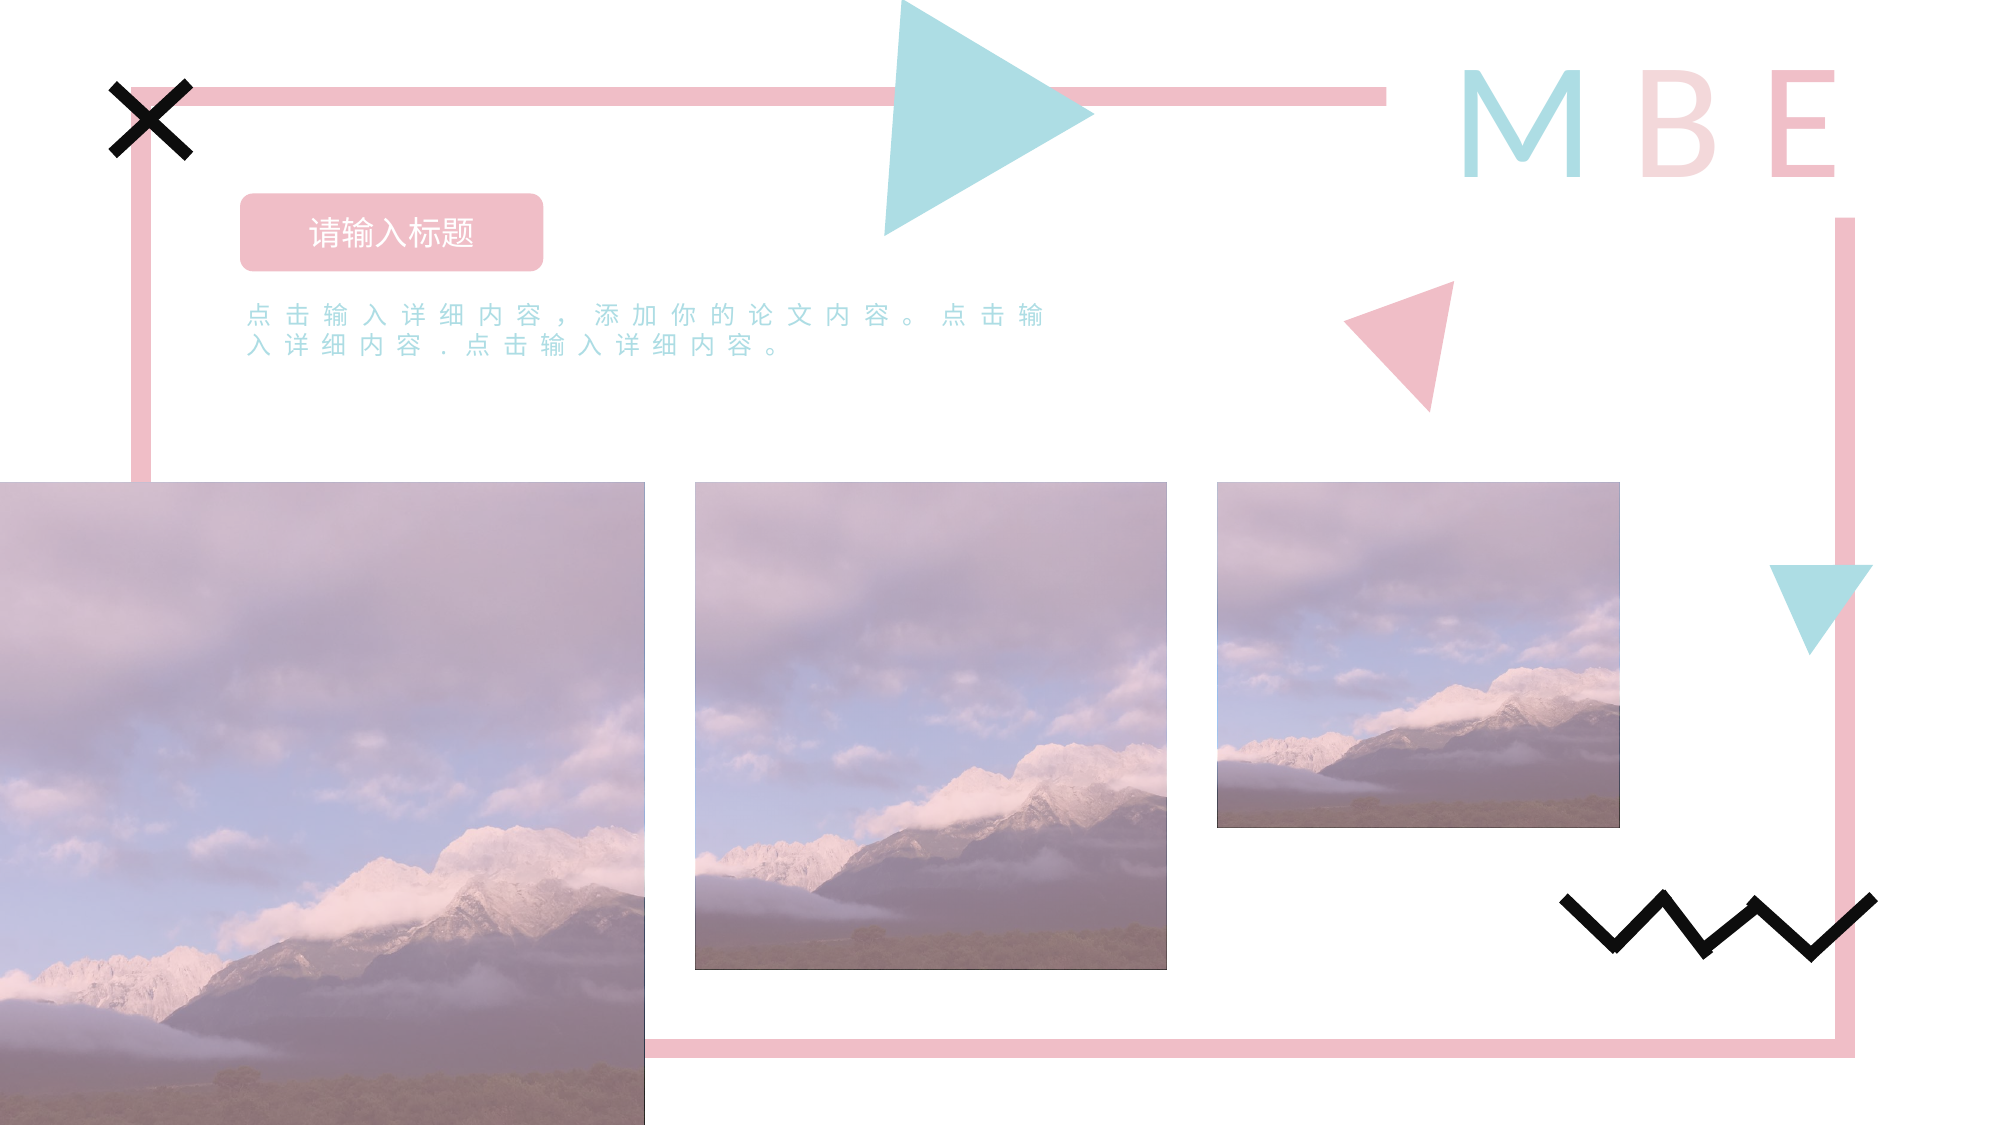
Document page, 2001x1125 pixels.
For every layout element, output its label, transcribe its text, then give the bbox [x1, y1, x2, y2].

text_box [1563, 893, 1874, 959]
text_box 请输入标题 [238, 192, 545, 273]
text_box M B E [1386, 2, 1982, 218]
text_box [1341, 279, 1456, 415]
text_box [883, 0, 1097, 238]
text_box [140, 95, 1846, 1049]
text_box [1217, 482, 1620, 828]
text_box 点击输入详细内容，添加你的论文内容。点击输入详细内容.点击输入详细内容。 [235, 294, 1069, 366]
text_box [0, 482, 645, 1125]
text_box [112, 82, 189, 157]
text_box [1767, 563, 1876, 658]
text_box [695, 482, 1167, 970]
